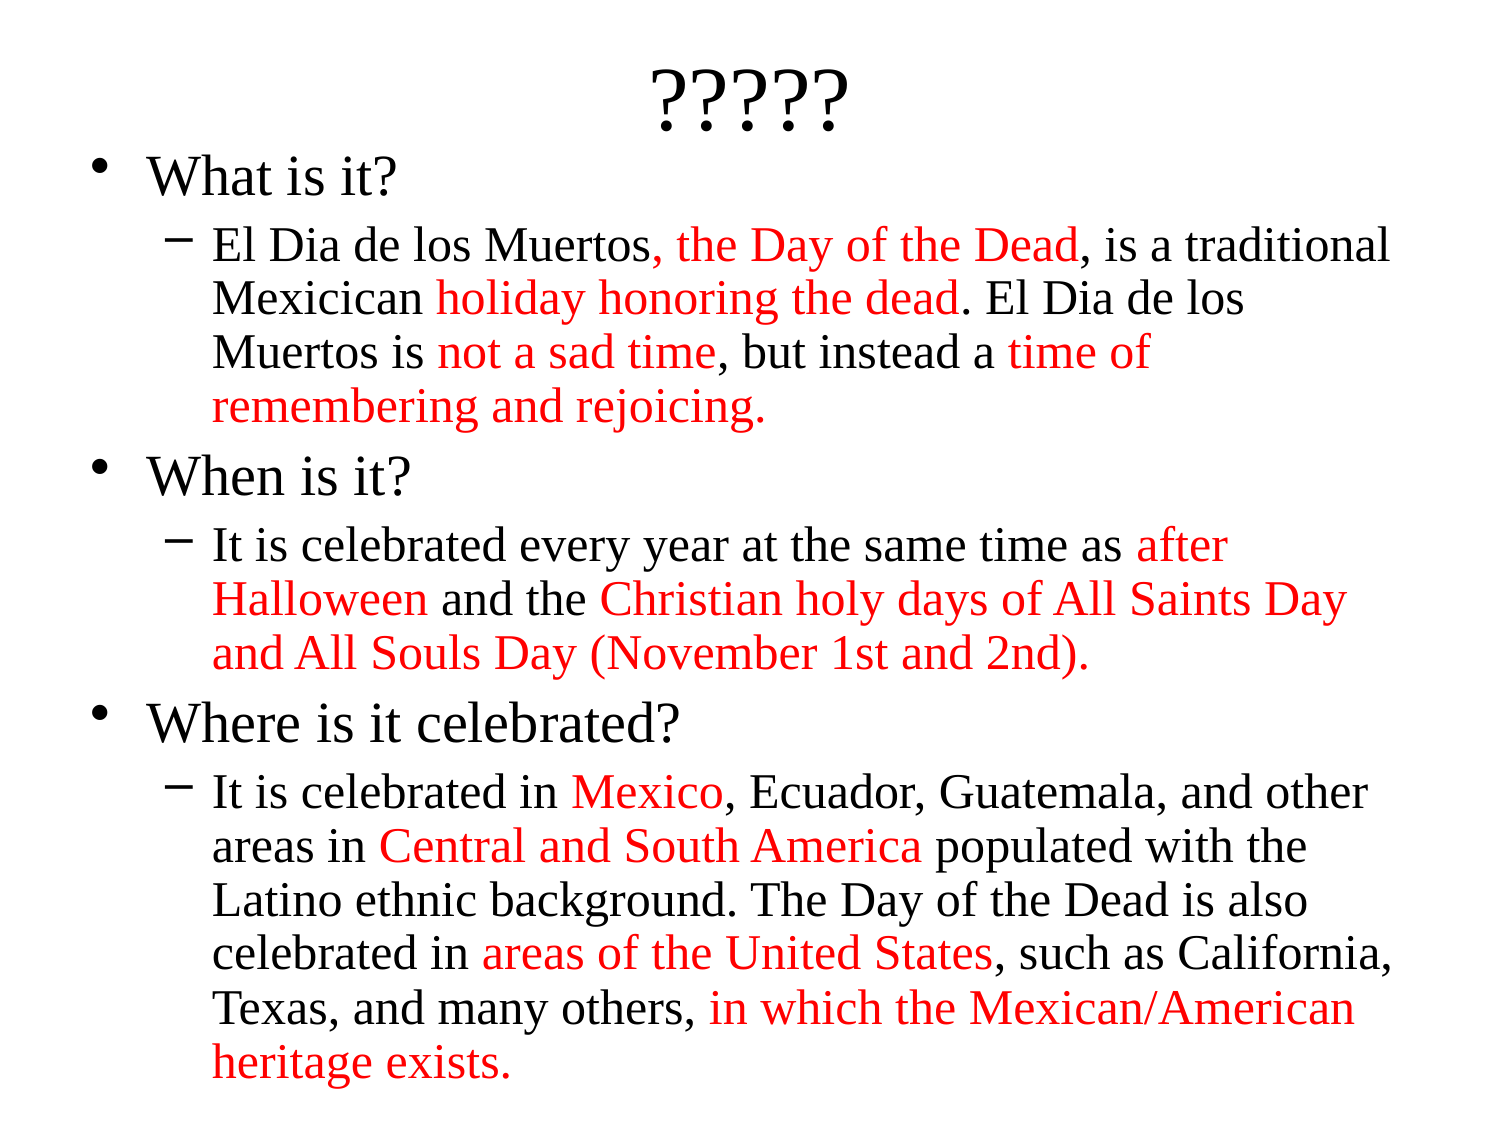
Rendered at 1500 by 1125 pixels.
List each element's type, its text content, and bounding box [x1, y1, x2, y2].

list What is it? El Dia de los Muertos, the Day of the Dead, is a traditional Mexicican holiday honoring the dead. El Dia de los Muertos is not a sad time, but instead a time of remembering and rejoicing. When is it? It is celebrated every year at the same time as after Halloween and the Christian holy days of All Saints Day and All Souls Day (November 1st and 2nd). Where is it celebrated? It is celebrated in Mexico, Ecuador, Guatemala, and other areas in Central and South America populated with the Latino ethnic background. The Day of the Dead is also celebrated in areas of the United States, such as California, Texas, and many others, in which the Mexican/American heritage exists. [75, 137, 1438, 1088]
title ????? [112, 0, 1388, 137]
